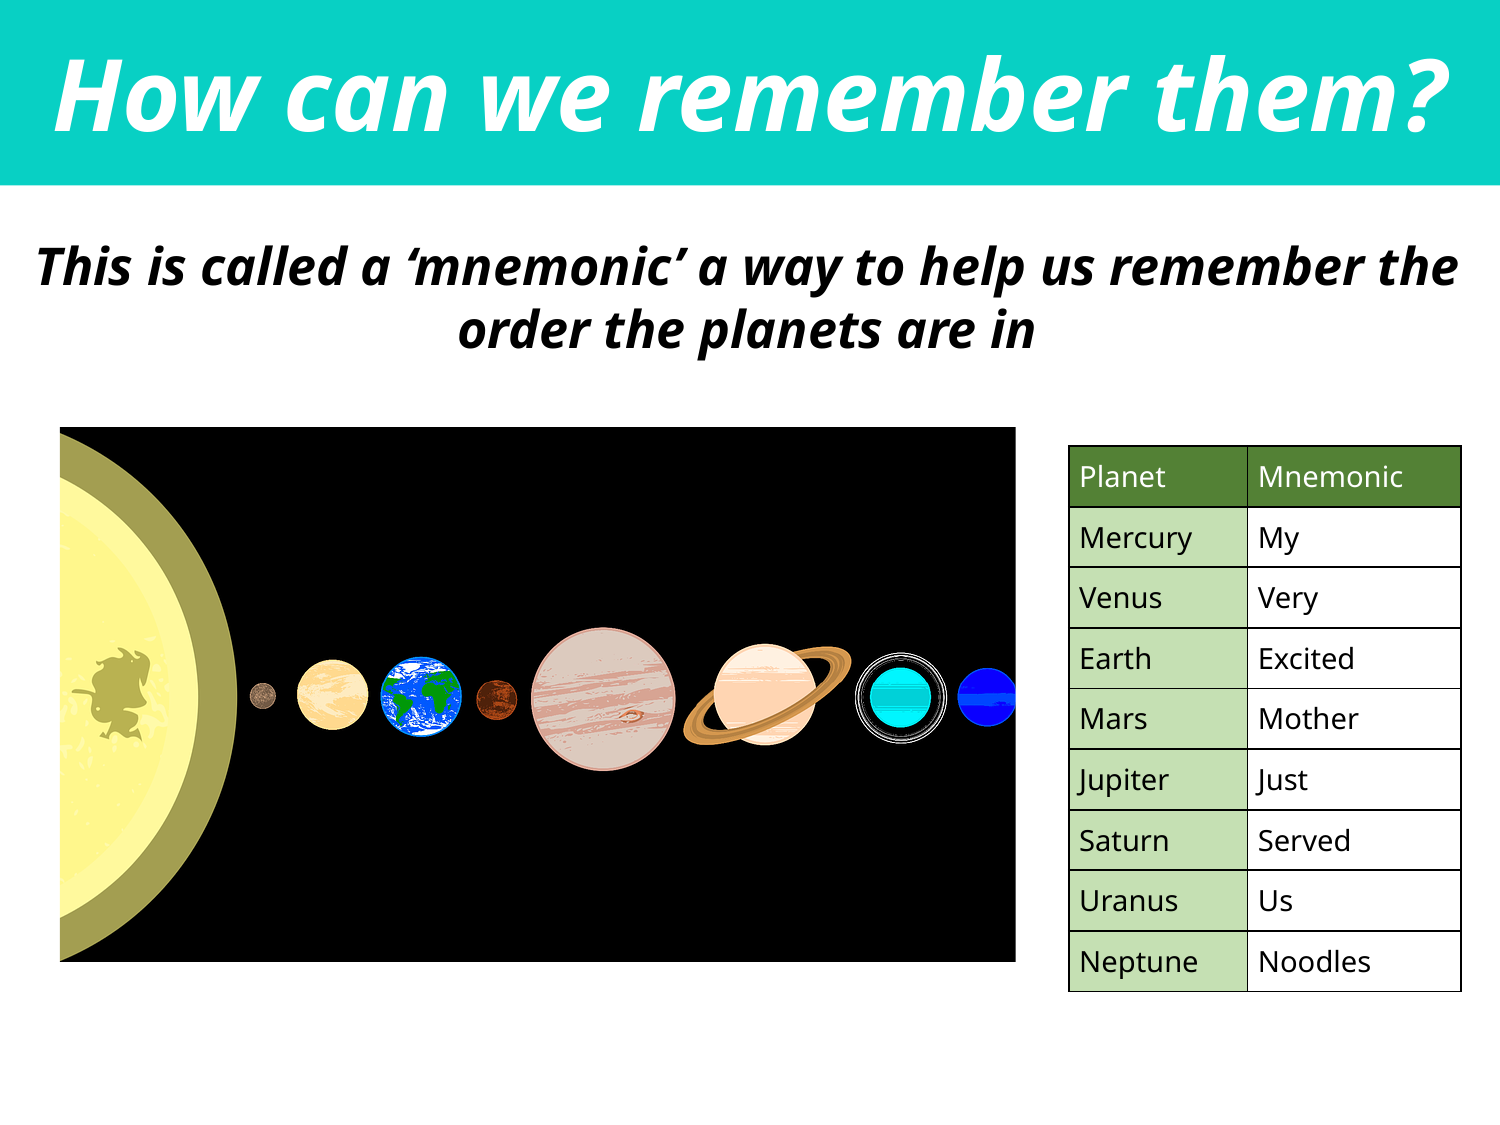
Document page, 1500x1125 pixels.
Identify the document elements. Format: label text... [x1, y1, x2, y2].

text_box How can we remember them? [0, 0, 1500, 186]
table_cell My [1248, 508, 1460, 566]
table_cell Us [1248, 871, 1460, 930]
table_header Planet [1070, 447, 1247, 506]
table_cell Jupiter [1070, 750, 1247, 809]
picture [59, 426, 1016, 962]
table_cell Noodles [1248, 932, 1460, 991]
table_cell Mother [1248, 689, 1460, 748]
table_cell Venus [1070, 568, 1247, 627]
text_box This is called a ‘mnemonic’ a way to help us remember the order the planets are in [0, 223, 1496, 369]
table_cell Uranus [1070, 871, 1247, 930]
table_cell Neptune [1070, 932, 1247, 991]
table_cell Excited [1248, 629, 1460, 688]
table_cell Just [1248, 750, 1460, 809]
table_header Mnemonic [1248, 447, 1460, 506]
table_cell Very [1248, 568, 1460, 627]
table_cell Saturn [1070, 811, 1247, 869]
table_cell Earth [1070, 629, 1247, 688]
table_cell Mars [1070, 689, 1247, 748]
table_cell Mercury [1070, 508, 1247, 566]
table_cell Served [1248, 811, 1460, 869]
